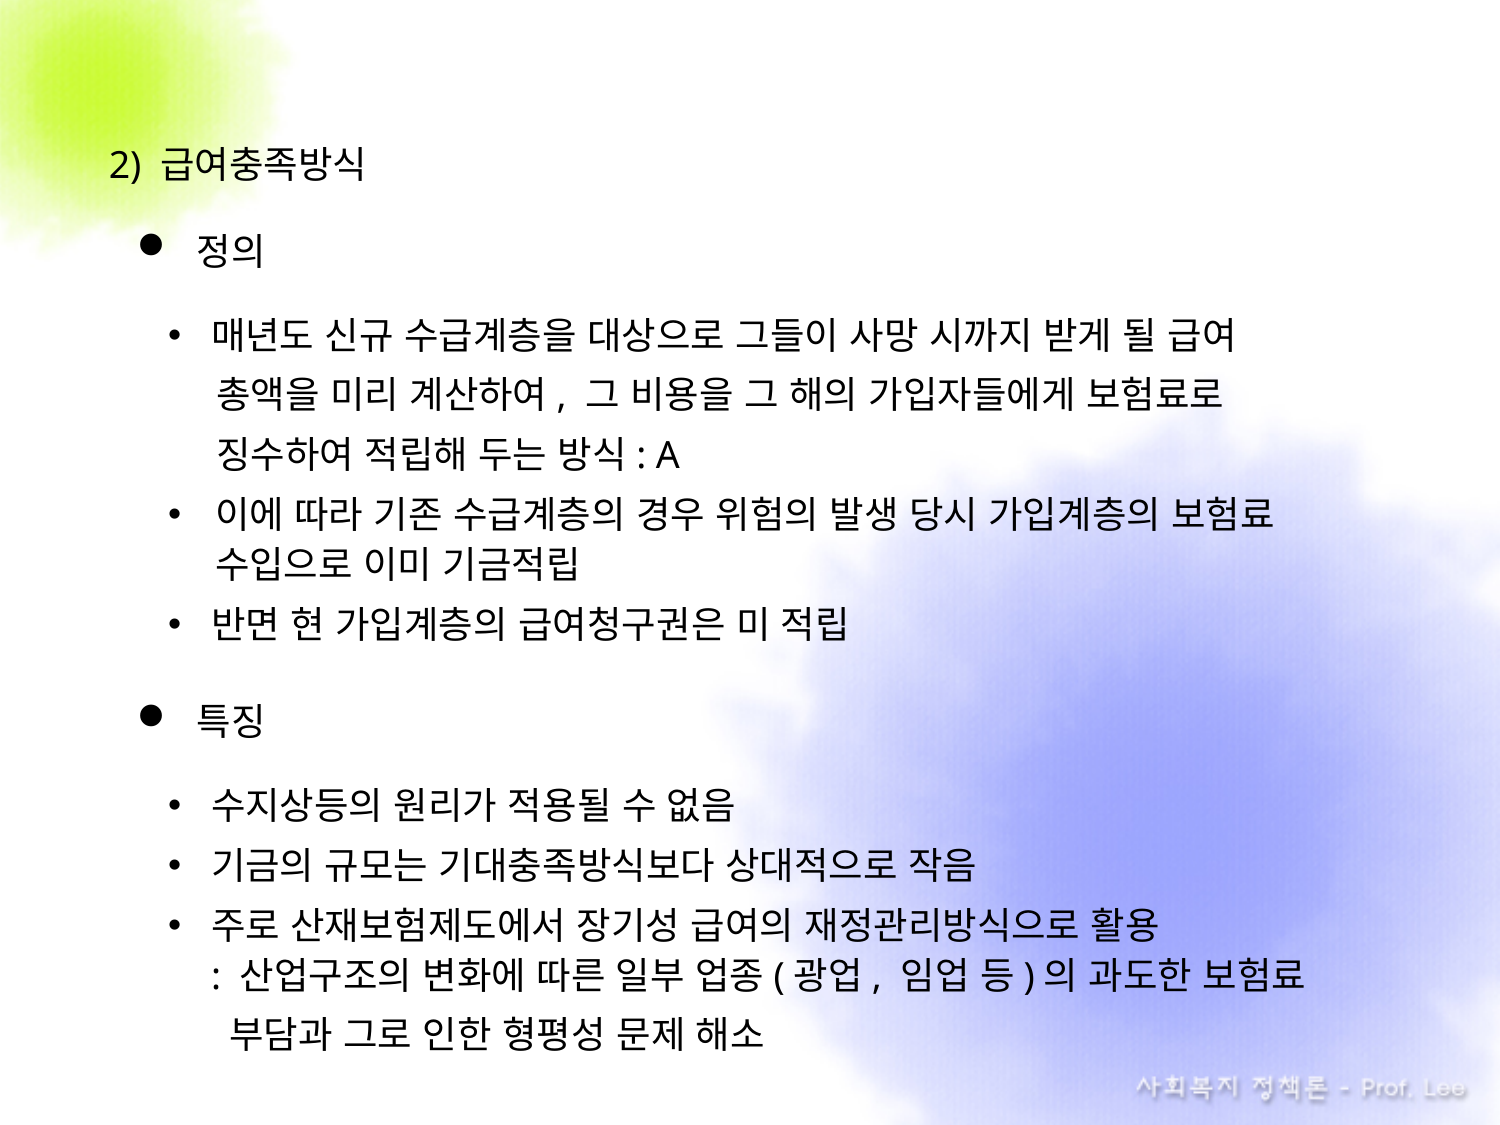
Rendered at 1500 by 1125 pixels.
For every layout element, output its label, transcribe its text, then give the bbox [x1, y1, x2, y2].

picture [0, 0, 1500, 1125]
list 2) 급여충족방식 정의 매년도 신규 수급계층을 대상으로 그들이 사망 시까지 받게 될 급여 . 총액을 미리 계산하여, 그 비용을 그 해의 가입자들에게 보험료로 . 징수하여 적립해 두는 방식: A 이에 따라 기존 수급계층의 경우 위험의 발생 당시 가입계층의 보험료 수입으로 이미 기금적립 반면 현 가입계층의 급여청구권은 미 적립 특징 수지상등의 원리가 적용될 수 없음 기금의 규모는 기대충족방식보다 상대적으로 작음 주로 산재보험제도에서 장기성 급여의 재정관리방식으로 활용 : 산업구조의 변화에 따른 일부 업종(광업, 임업 등)의 과도한 보험료 부담과 그로 인한 형평성 문제 해소 [93, 128, 1380, 1083]
